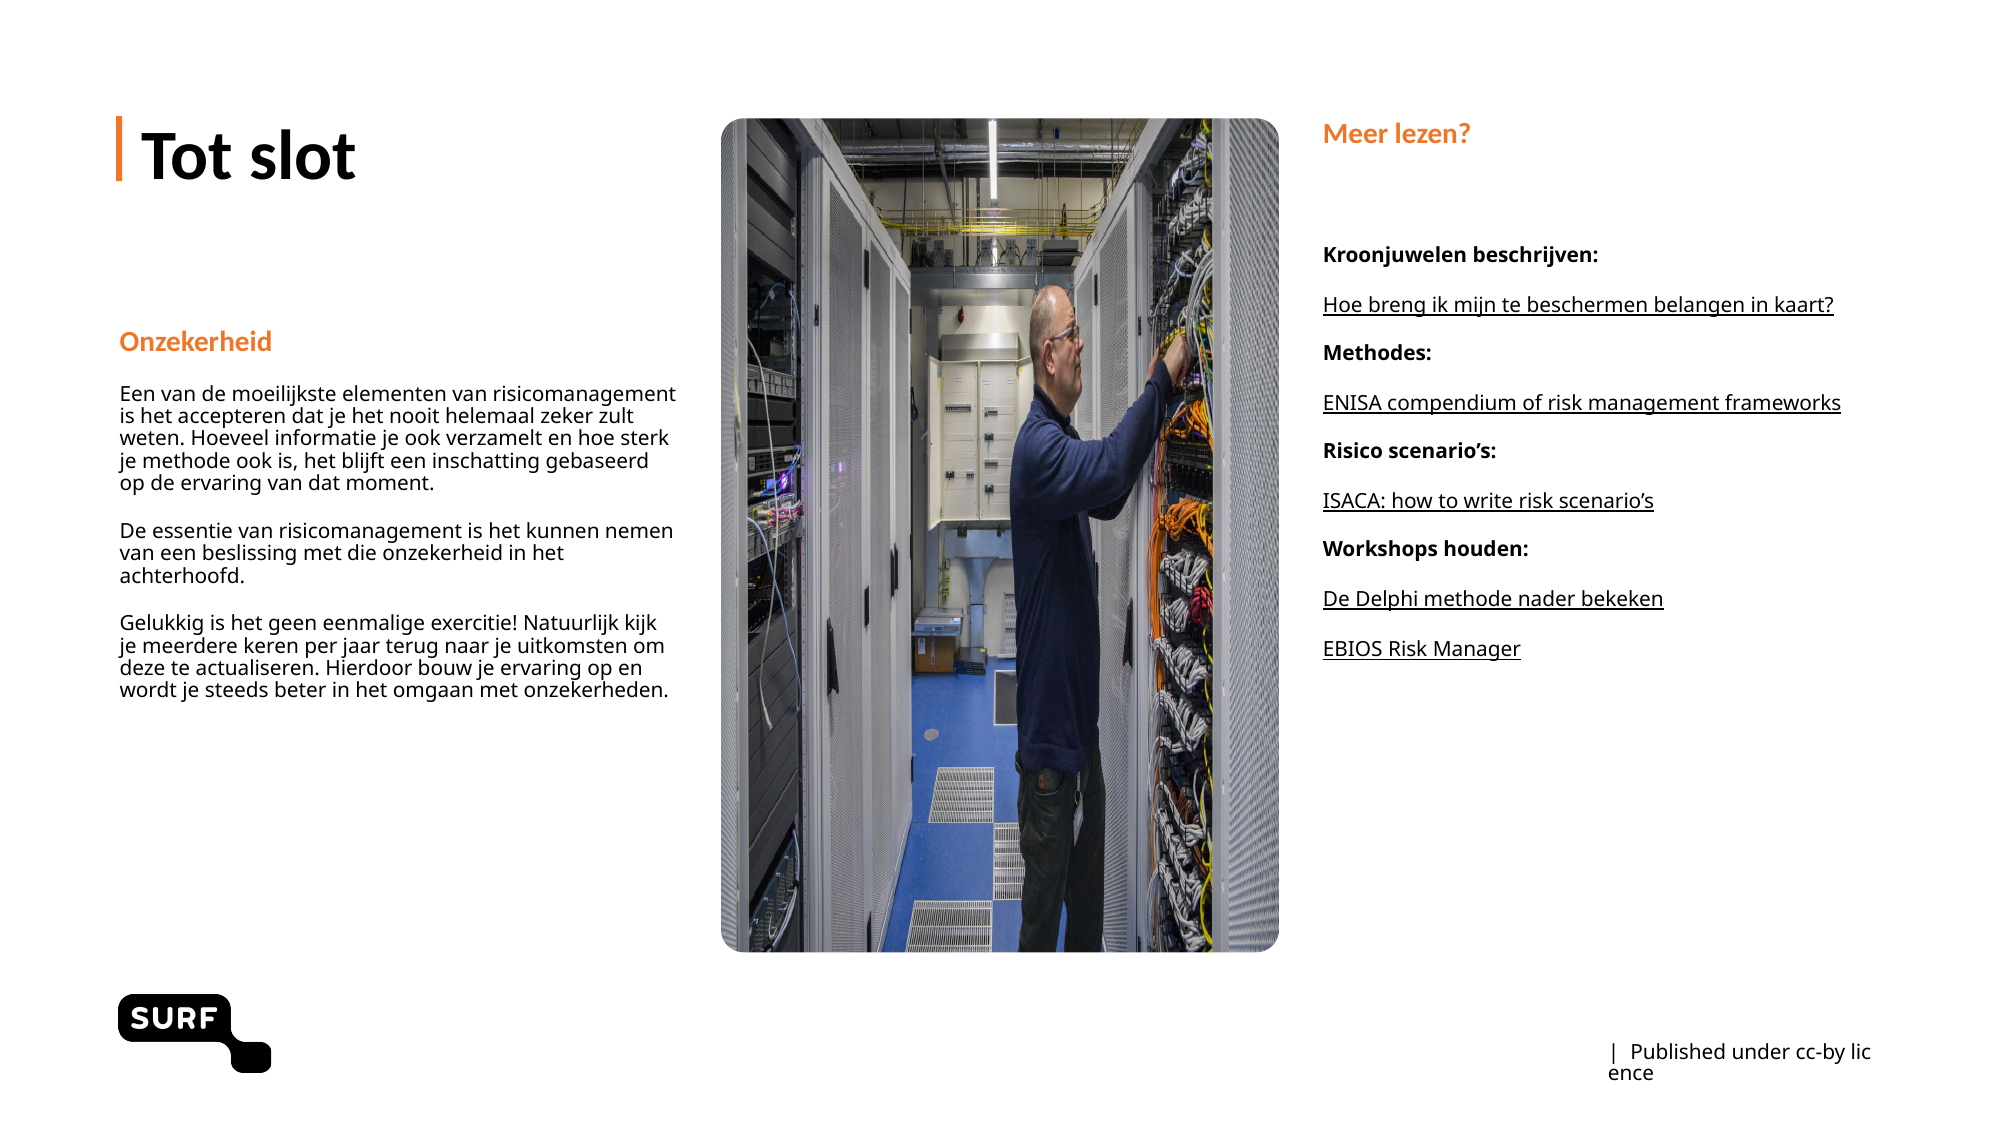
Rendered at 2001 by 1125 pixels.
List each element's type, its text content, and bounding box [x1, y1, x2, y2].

list Tot slot [141, 118, 677, 285]
list [118, 994, 272, 1073]
list [116, 116, 123, 182]
list Onzekerheid Een van de moeilijkste elementen van risicomanagement is het accepteren dat je het nooit helemaal zeker zult weten. Hoeveel informatie je ook verzamelt en hoe sterk je methode ook is, het blijft een inschatting gebaseerd op de ervaring van dat moment. De essentie van risicomanagement is het kunnen nemen van een beslissing met die onzekerheid in het achterhoofd. Gelukkig is het geen eenmalige exercitie! Natuurlijk kijk je meerdere keren per jaar terug naar je uitkomsten om deze te actualiseren. Hierdoor bouw je ervaring op en wordt je steeds beter in het omgaan met onzekerheden. [119, 326, 677, 953]
footer | Published under cc-by licence [1607, 1040, 1880, 1066]
list Meer lezen? Kroonjuwelen beschrijven: Hoe breng ik mijn te beschermen belangen in kaart? Methodes: ENISA compendium of risk management frameworks Risico scenario’s: ISACA: how to write risk scenario’s Workshops houden: De Delphi methode nader bekeken EBIOS Risk Manager [1323, 118, 1923, 953]
picture [720, 118, 1279, 953]
